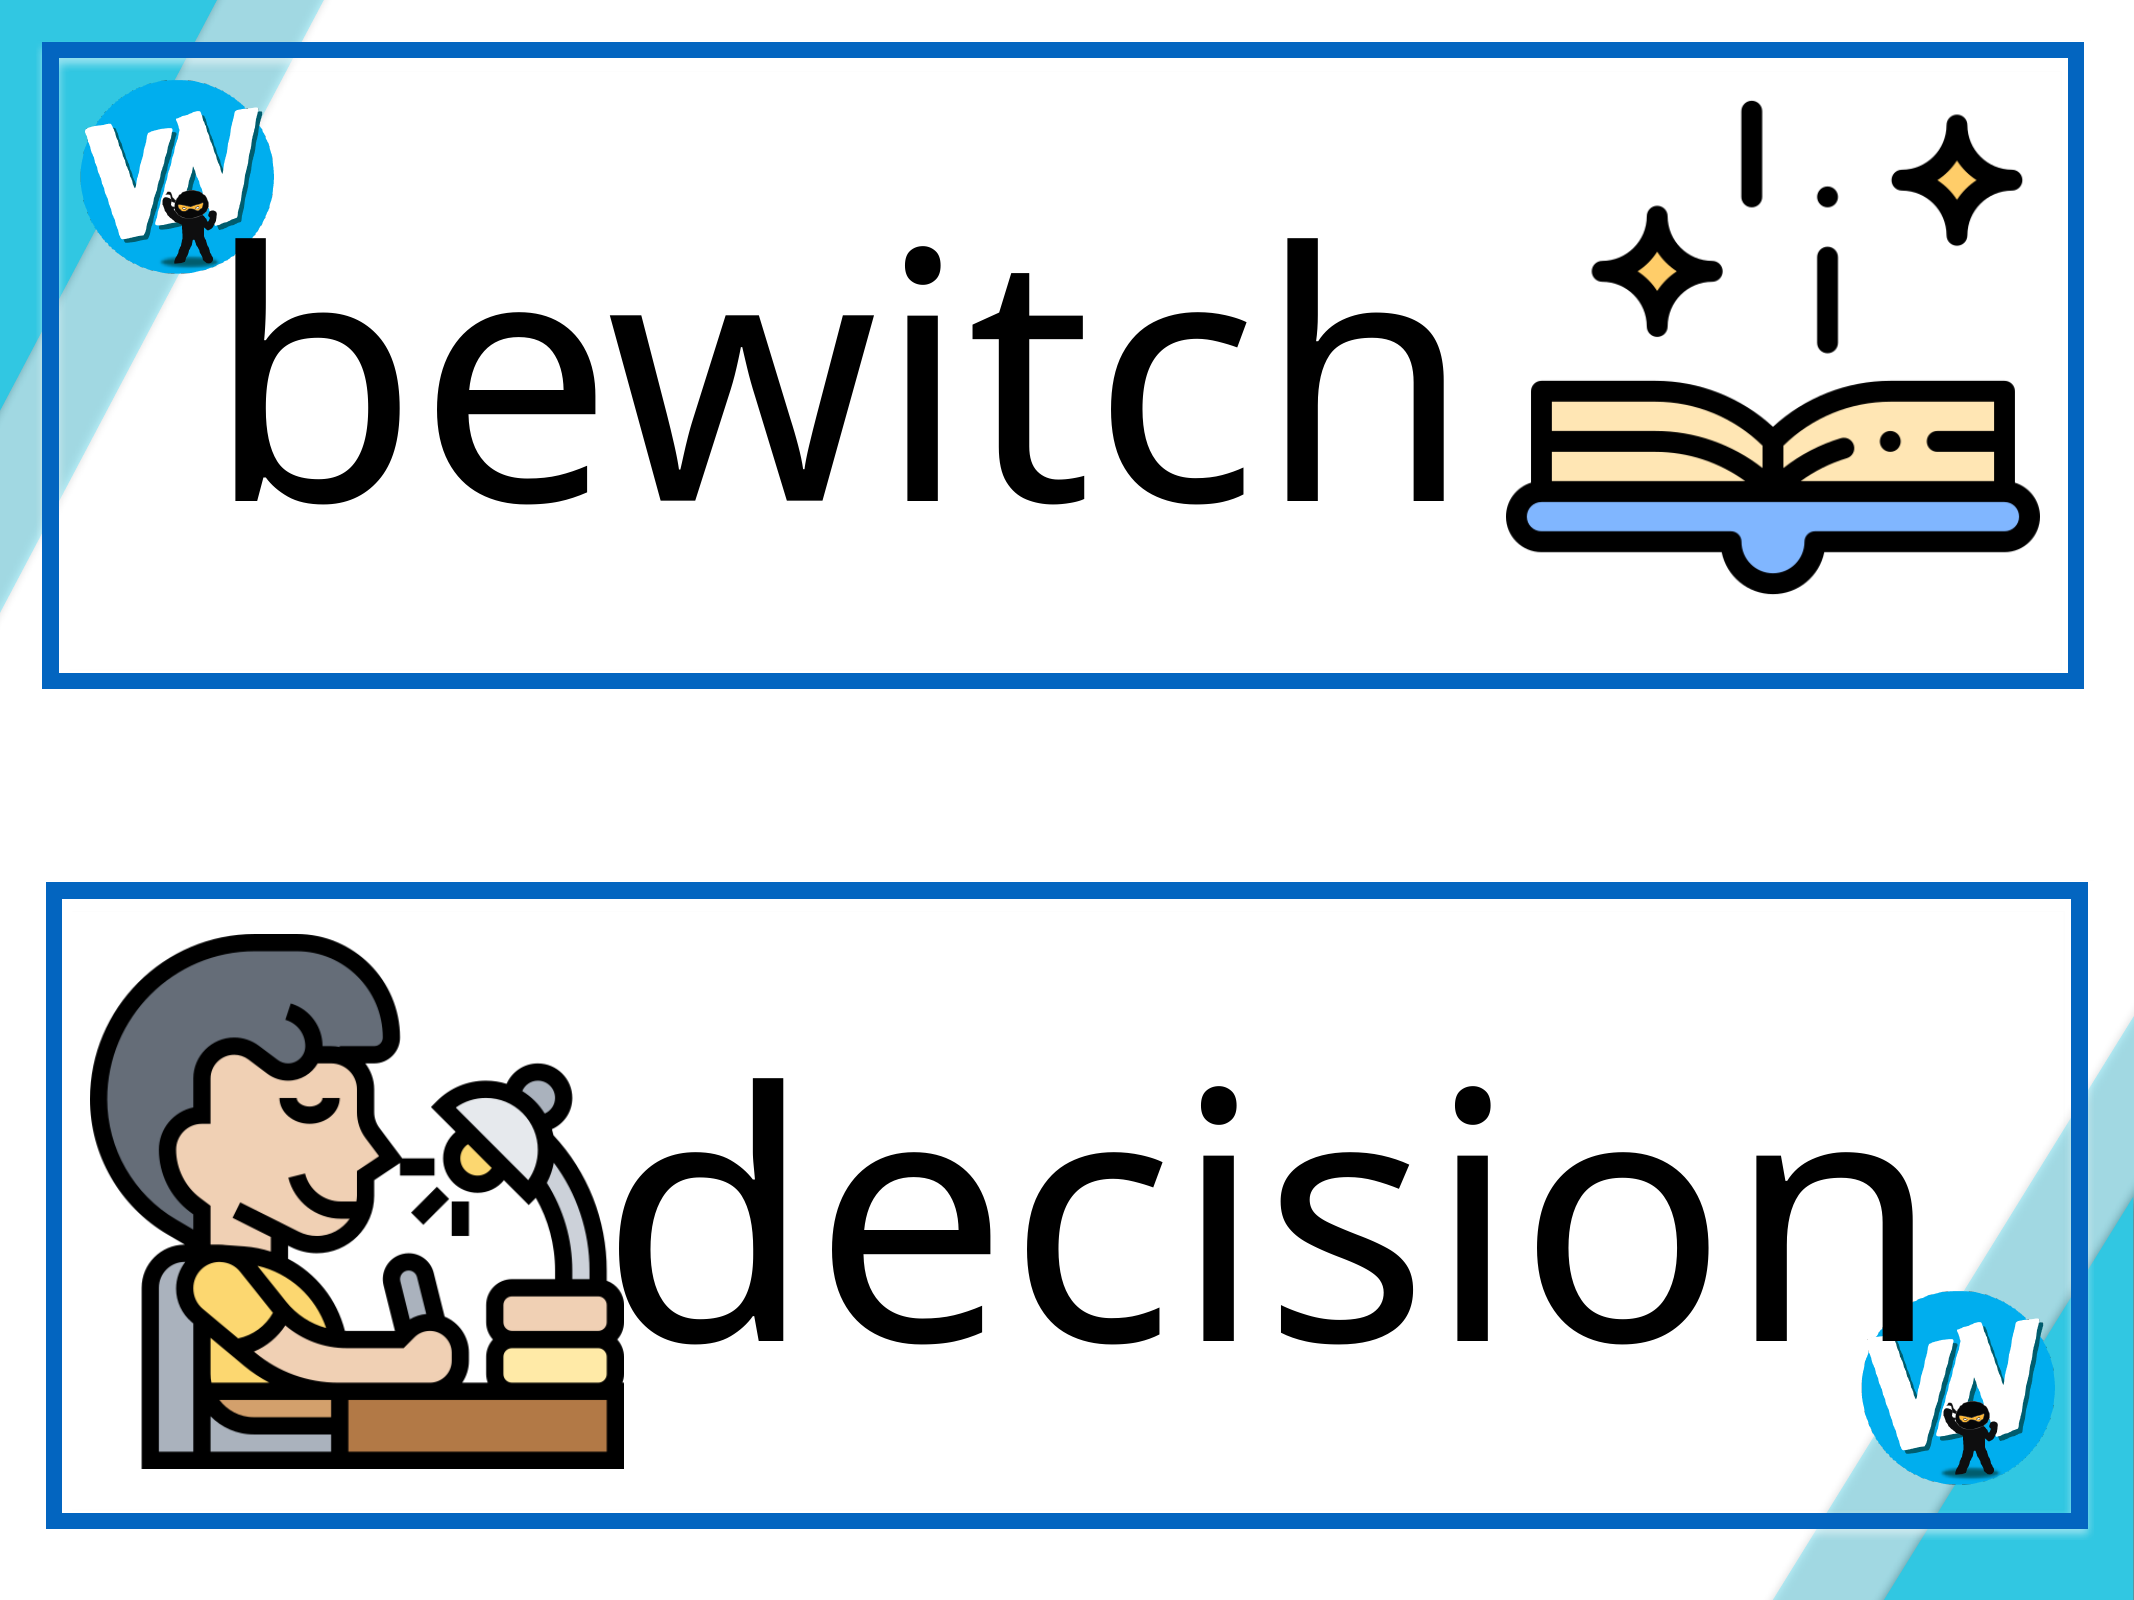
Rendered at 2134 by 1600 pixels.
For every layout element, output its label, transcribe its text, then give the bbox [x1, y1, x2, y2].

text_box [0, 0, 81, 1544]
text_box [92, 1420, 1956, 1522]
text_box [1963, 235, 2134, 1600]
text_box [92, 50, 2076, 681]
picture [1506, 80, 2040, 615]
text_box [92, 890, 1956, 987]
picture [90, 934, 624, 1469]
text_box bewitch [197, 147, 1481, 580]
text_box decision [632, 987, 1956, 1420]
picture [1837, 1288, 2080, 1488]
picture [57, 77, 299, 278]
